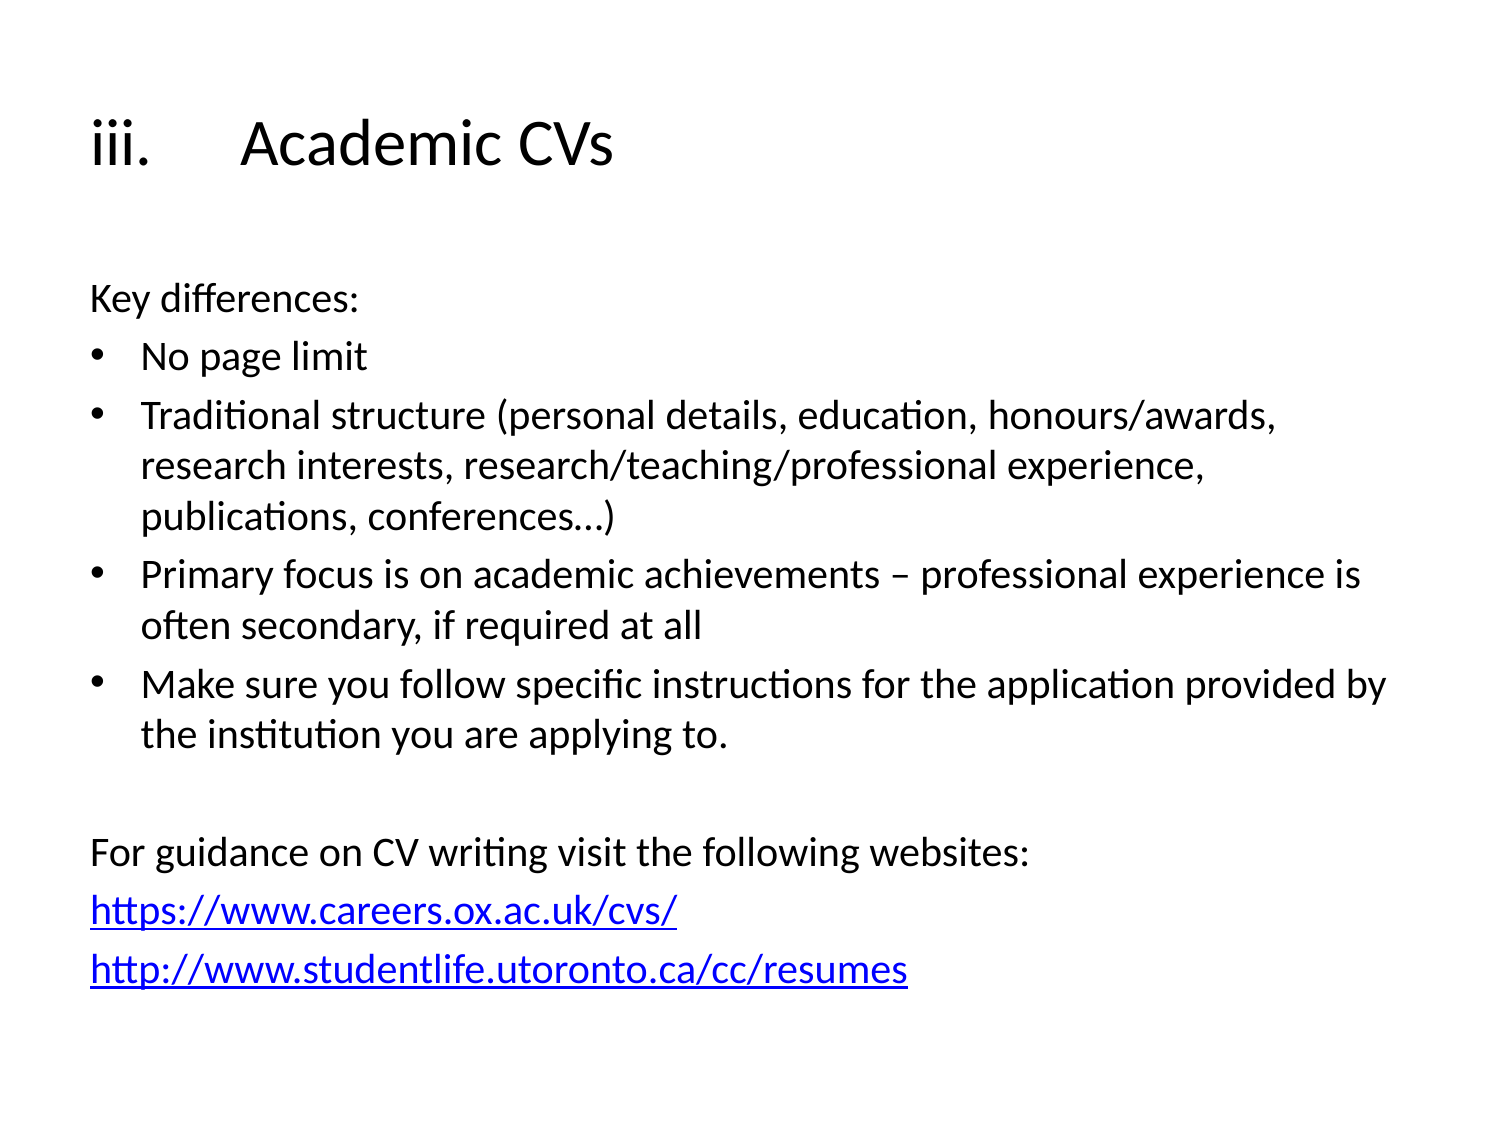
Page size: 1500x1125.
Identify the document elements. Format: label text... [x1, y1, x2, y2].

list Key differences: No page limit Traditional structure (personal details, education, honours/awards, research interests, research/teaching/professional experience, publications, conferences…) Primary focus is on academic achievements – professional experience is often secondary, if required at all Make sure you follow specific instructions for the application provided by the institution you are applying to. For guidance on CV writing visit the following websites: https://www.careers.ox.ac.uk/cvs/ http://www.studentlife.utoronto.ca/cc/resumes [75, 262, 1425, 1005]
title iii. Academic CVs [75, 45, 1425, 233]
